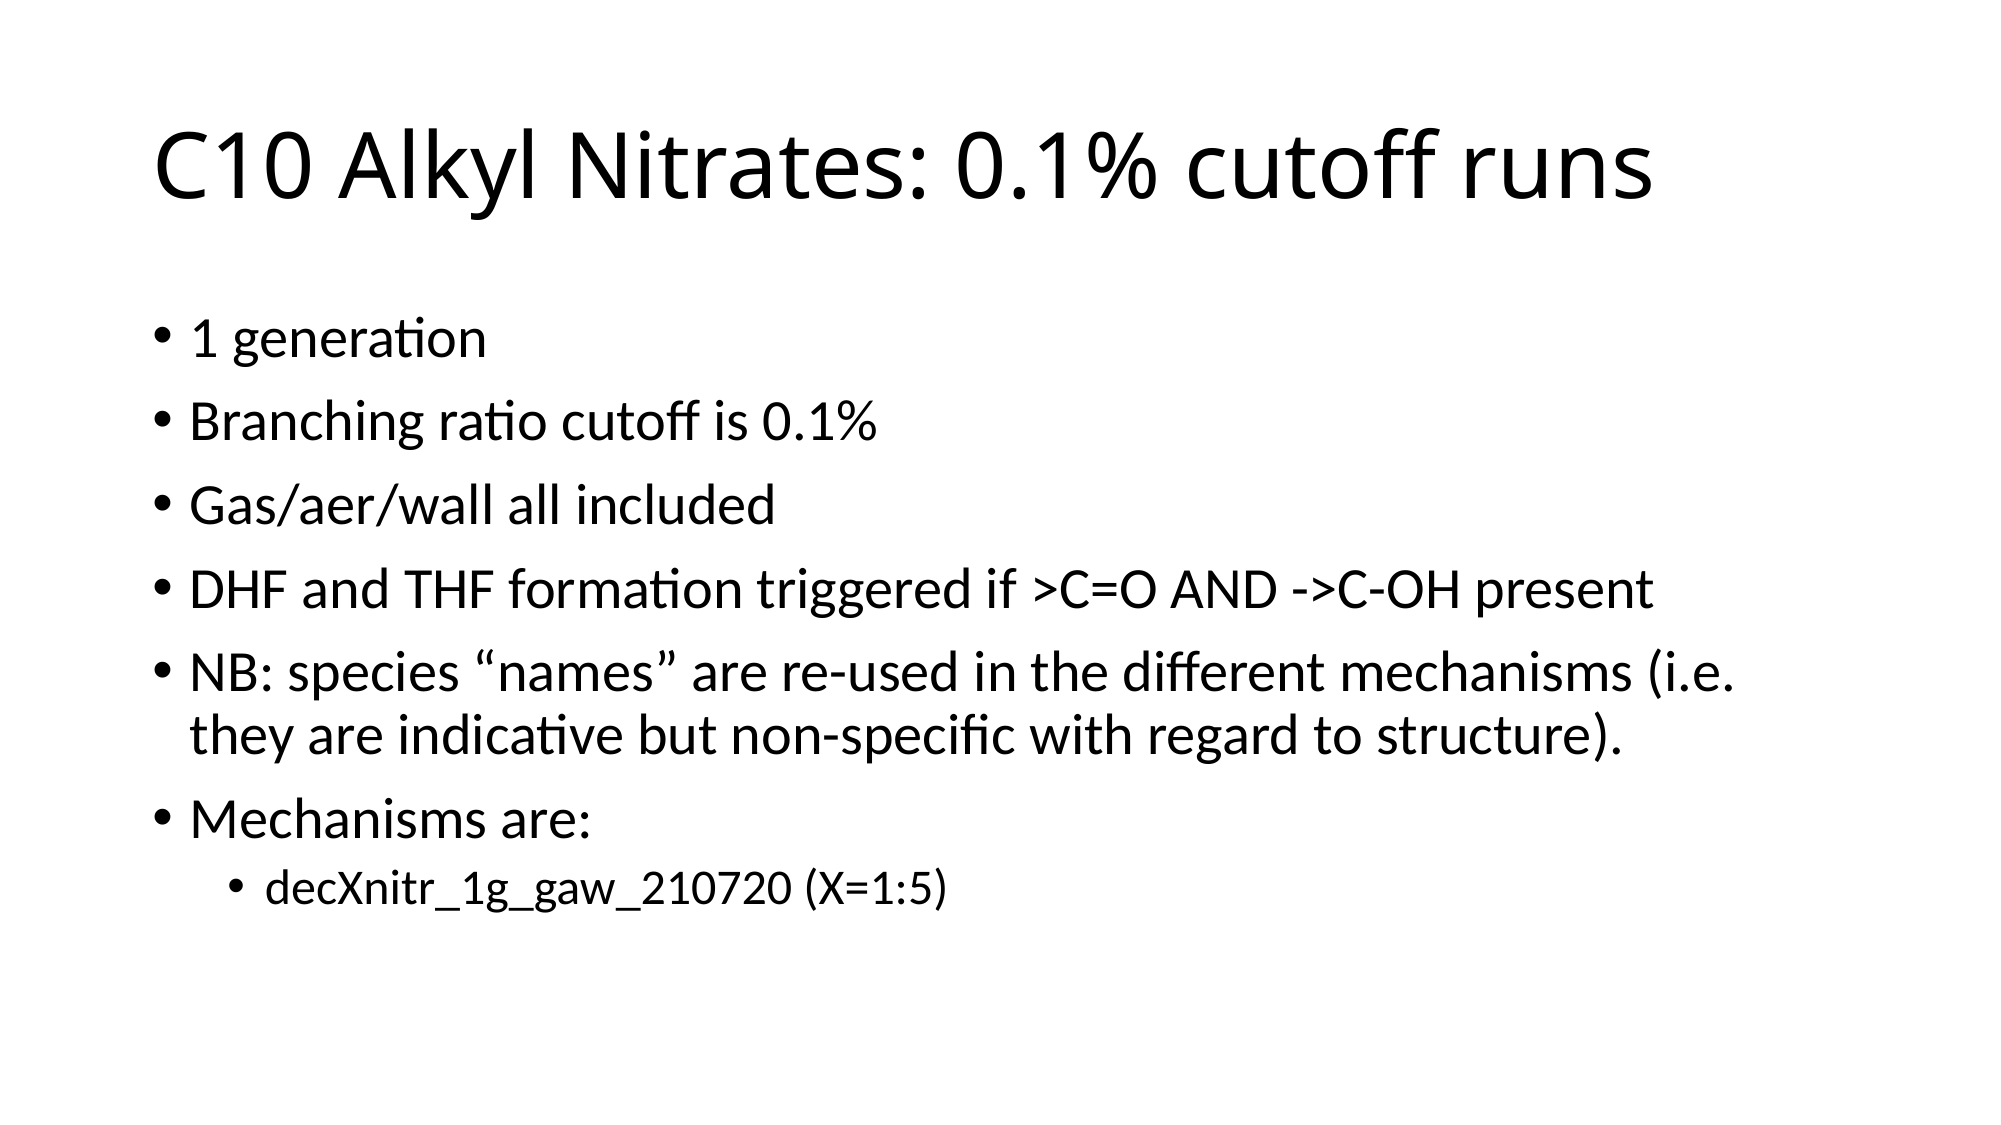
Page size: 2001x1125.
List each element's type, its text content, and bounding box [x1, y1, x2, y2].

title C10 Alkyl Nitrates: 0.1% cutoff runs [137, 59, 1863, 278]
list 1 generation Branching ratio cutoff is 0.1% Gas/aer/wall all included DHF and THF formation triggered if >C=O AND ->C-OH present NB: species “names” are re-used in the different mechanisms (i.e. they are indicative but non-specific with regard to structure). Mechanisms are: decXnitr_1g_gaw_210720 (X=1:5) [137, 299, 1863, 1014]
